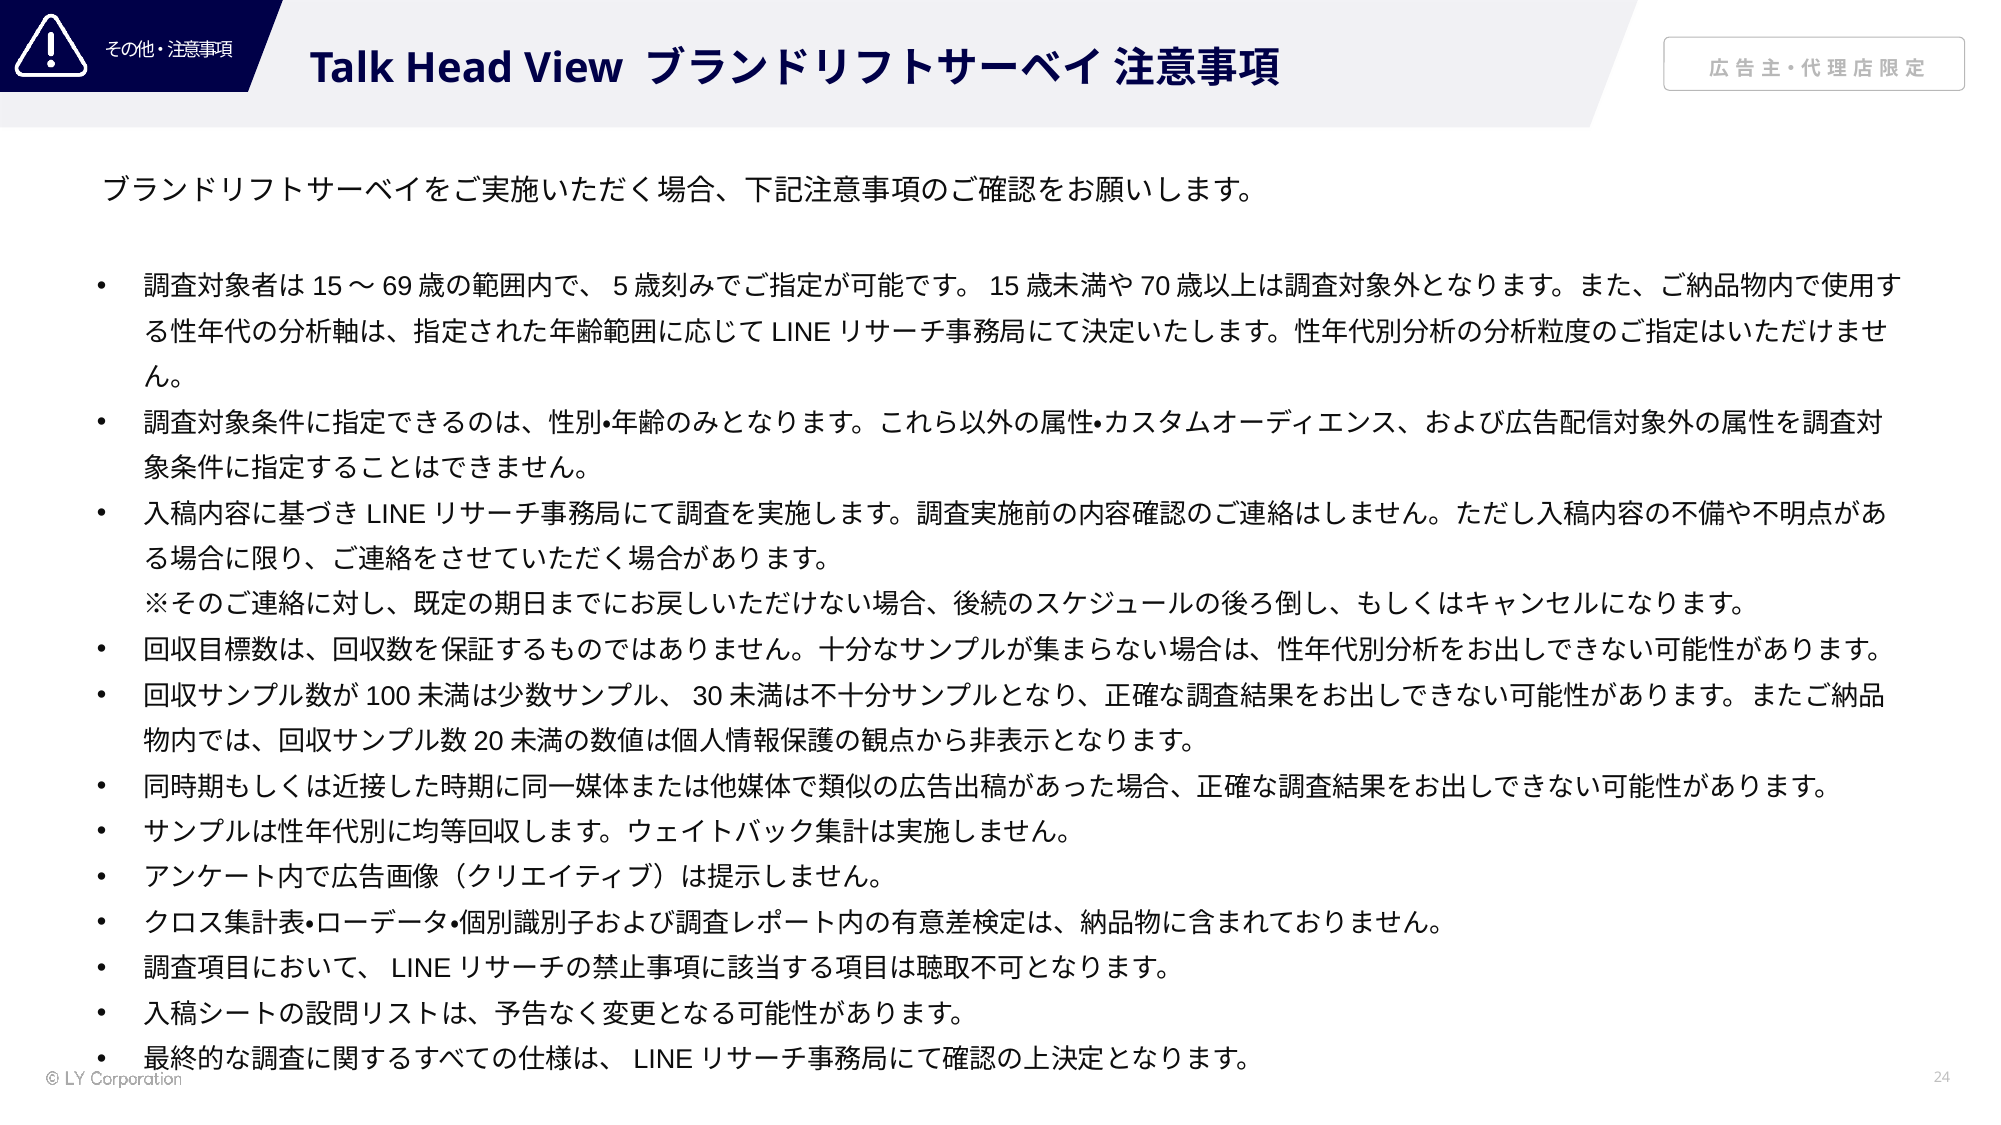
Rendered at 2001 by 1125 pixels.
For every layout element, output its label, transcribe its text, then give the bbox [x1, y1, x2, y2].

list Talk Head View ブランドリフトサーベイ 注意事項 [309, 41, 1645, 97]
text_box ブランドリフトサーベイをご実施いただく場合、下記注意事項のご確認をお願いします。 [101, 125, 1909, 255]
picture [8, 4, 92, 88]
text_box その他・注意事項 [97, 13, 240, 81]
text_box 調査対象者は15～69歳の範囲内で、5歳刻みでご指定が可能です。15歳未満や70歳以上は調査対象外となります。また、ご納品物内で使用する性年代の分析軸は、指定された年齢範囲に応じてLINEリサーチ事務局にて決定いたします。性年代別分析の分析粒度のご指定はいただけません。 調査対象条件に指定できるのは、性別・年齢のみとなります。これら以外の属性・カスタムオーディエンス、および広告配信対象外の属性を調査対象条件に指定することはできません。 入稿内容に基づきLINEリサーチ事務局にて調査を実施します。調査実施前の内容確認のご連絡はしません。ただし入稿内容の不備や不明点がある場合に限り、ご連絡をさせていただく場合があります。 ※そのご連絡に対し、既定の期日までにお戻しいただけない場合、後続のスケジュールの後ろ倒し、もしくはキャンセルになります。 回収目標数は、回収数を保証するものではありません。十分なサンプルが集まらない場合は、性年代別分析をお出しできない可能性があります。 回収サンプル数が100未満は少数サンプル、30未満は不十分サンプルとなり、正確な調査結果をお出しできない可能性があります。またご納品物内では、回収サンプル数20未満の数値は個人情報保護の観点から非表示となります。 同時期もしくは近接した時期に同一媒体または他媒体で類似の広告出稿があった場合、正確な調査結果をお出しできない可能性があります。 サンプルは性年代別に均等回収します。ウェイトバック集計は実施しません。 アンケート内で広告画像（クリエイティブ）は提示しません。 クロス集計表・ローデータ・個別識別子および調査レポート内の有意差検定は、納品物に含まれておりません。 調査項目において、LINEリサーチの禁止事項に該当する項目は聴取不可となります。 入稿シートの設問リストは、予告なく変更となる可能性があります。 最終的な調査に関するすべての仕様は、LINEリサーチ事務局にて確認の上決定となります。 [96, 255, 1909, 1075]
picture [46, 1071, 181, 1088]
